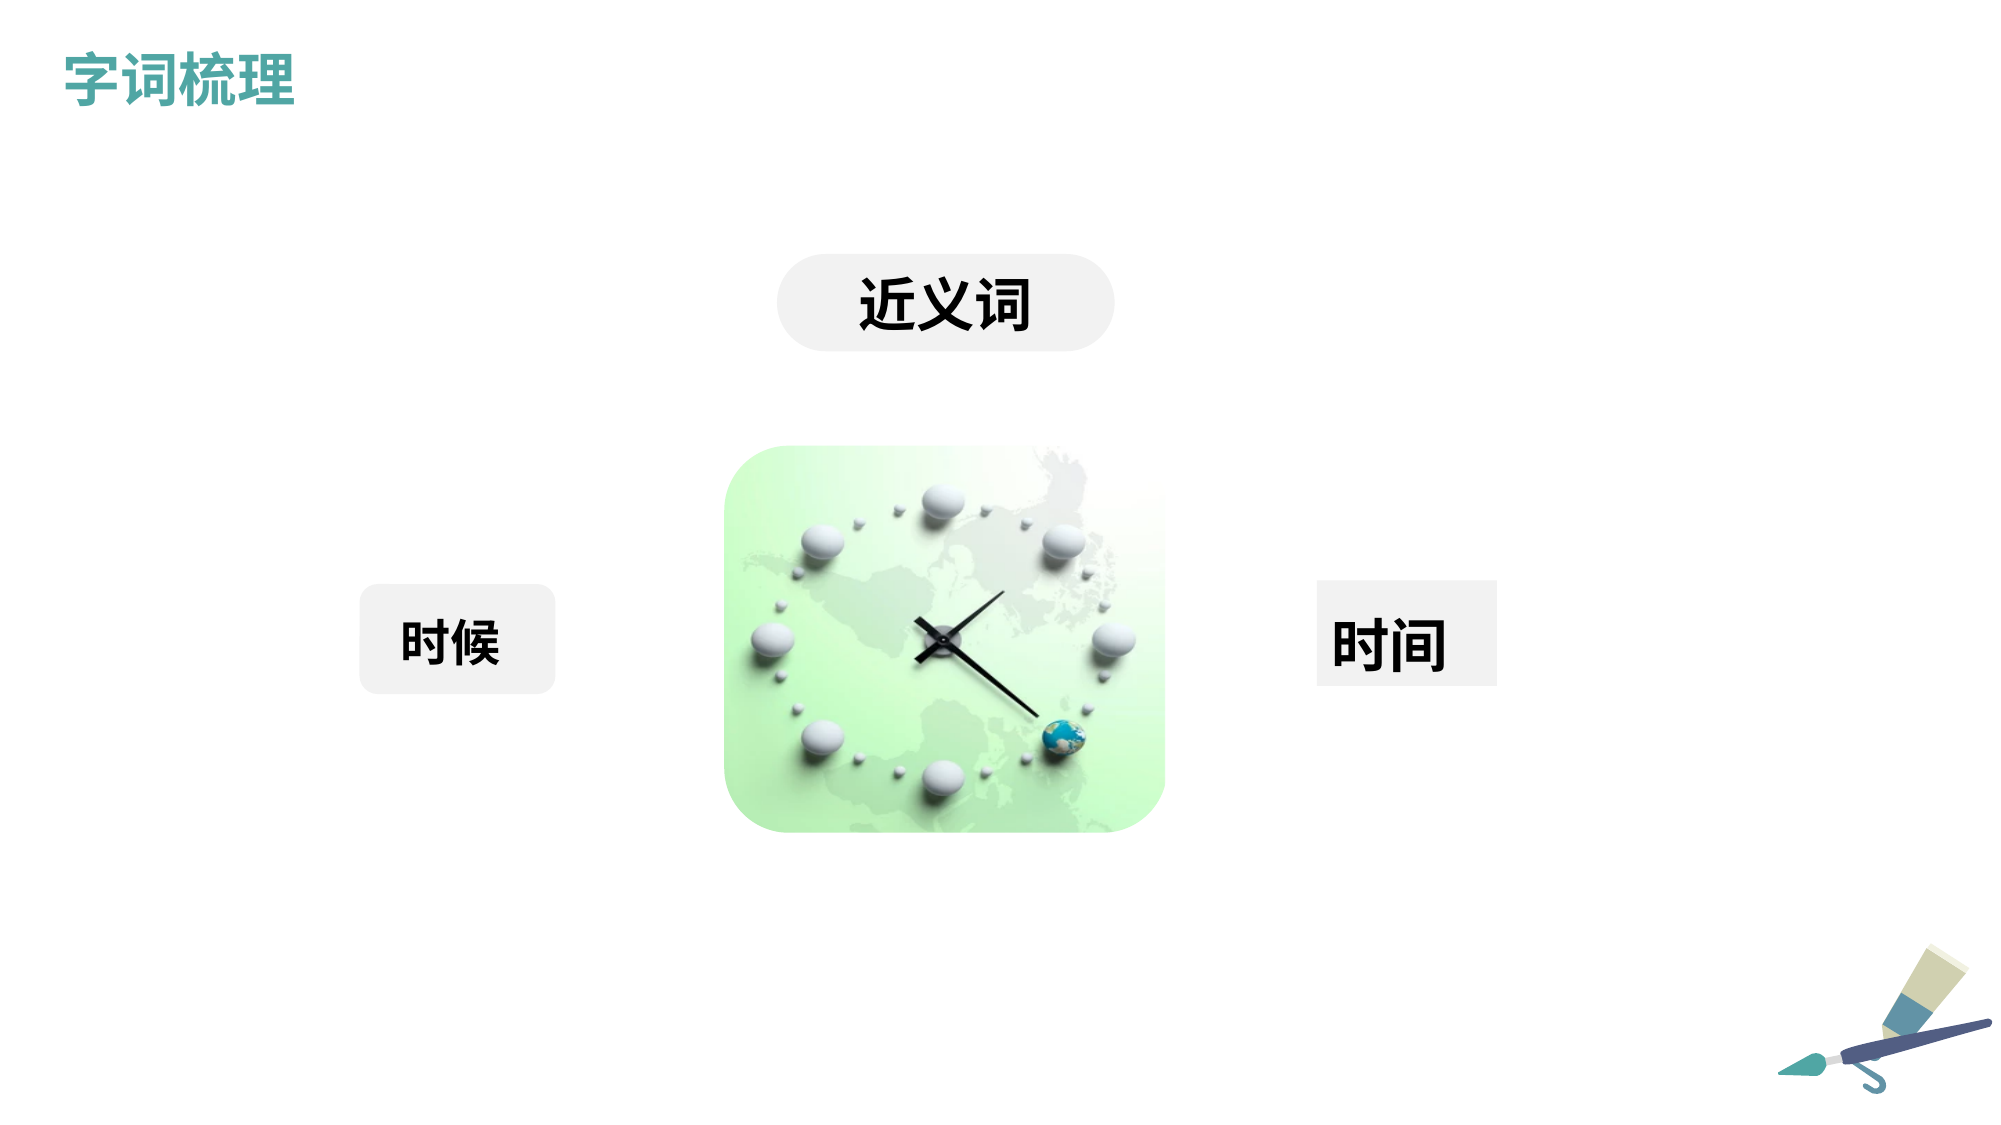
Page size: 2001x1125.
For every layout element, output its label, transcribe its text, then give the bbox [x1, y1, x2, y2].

text_box [358, 582, 557, 696]
text_box 近义词 [775, 252, 1116, 353]
text_box 时间 [1316, 580, 1497, 686]
picture [724, 445, 1168, 833]
text_box 时候 [385, 585, 702, 679]
text_box 字词梳理 [47, 35, 311, 121]
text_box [1811, 945, 1974, 1125]
